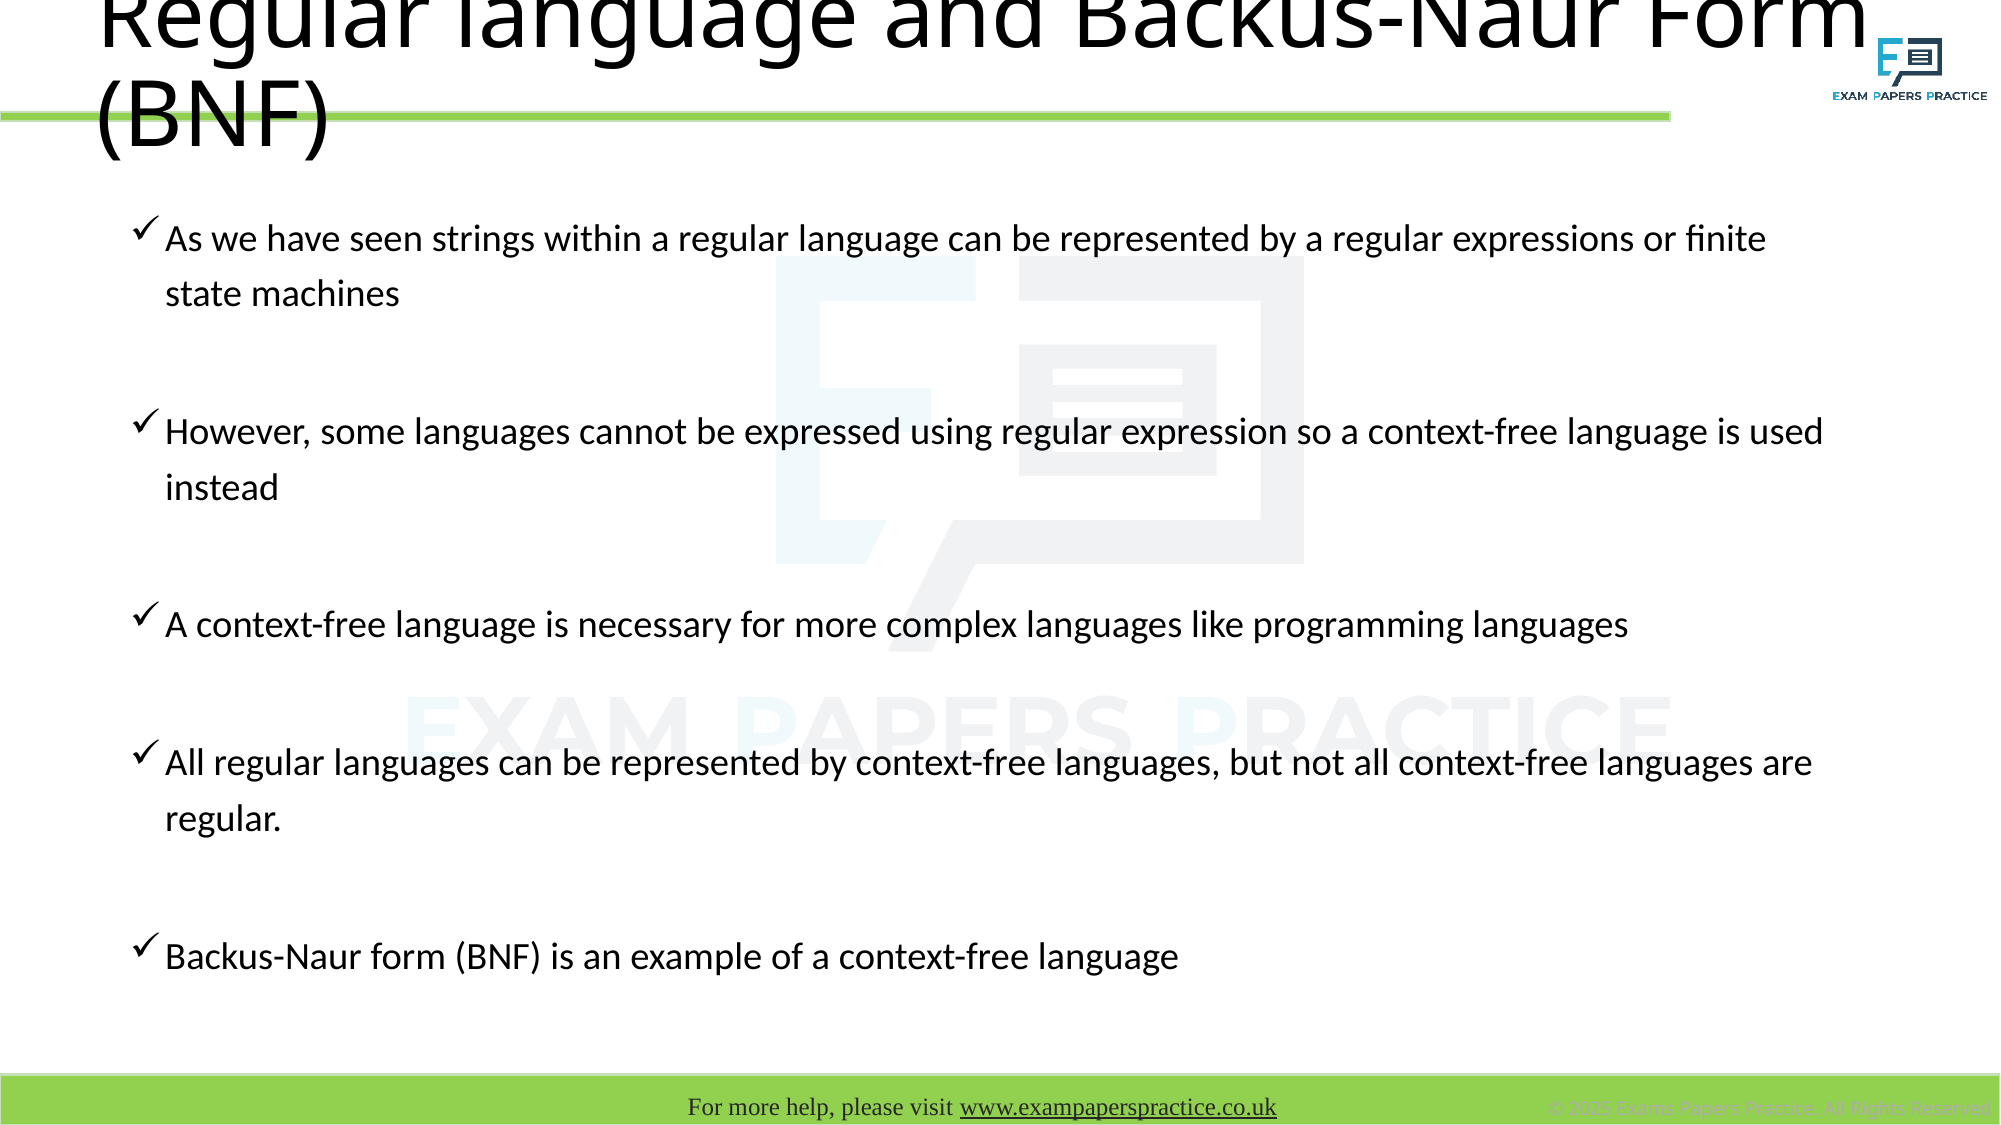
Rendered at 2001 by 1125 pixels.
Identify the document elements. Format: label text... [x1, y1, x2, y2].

title Regular language and Backus-Naur Form (BNF) [81, 0, 1919, 177]
list As we have seen strings within a regular language can be represented by a regular expressions or finite state machines However, some languages cannot be expressed using regular expression so a context-free language is used instead A context-free language is necessary for more complex languages like programming languages All regular languages can be represented by context-free languages, but not all context-free languages are regular. Backus-Naur form (BNF) is an example of a context-free language [114, 196, 1840, 987]
